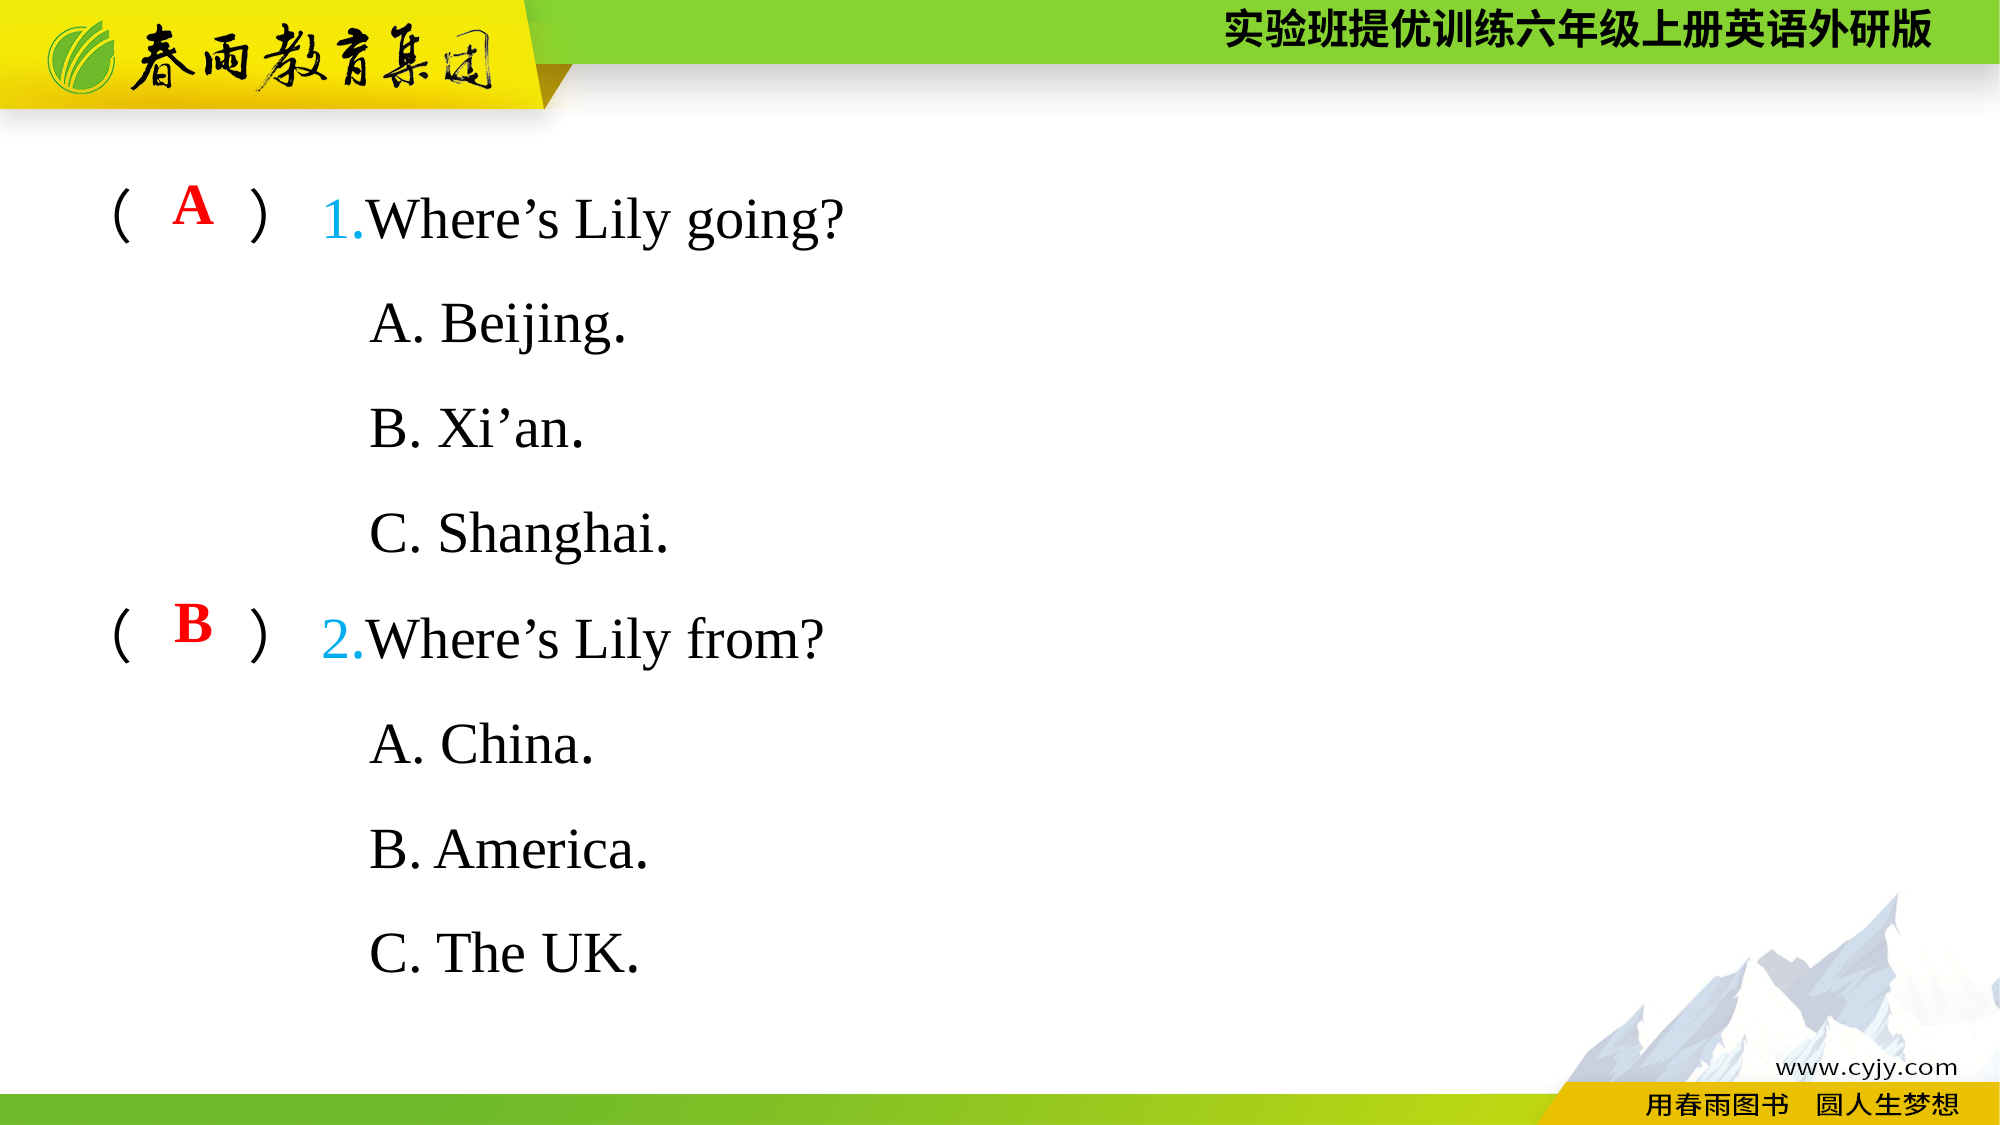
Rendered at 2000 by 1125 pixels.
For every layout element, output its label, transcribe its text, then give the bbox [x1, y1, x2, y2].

text_box （ ）2.Where’s Lily from? A. China. B. America. C. The UK. [59, 557, 1944, 993]
text_box B [159, 577, 221, 662]
picture [0, 0, 2000, 1125]
list （ ）1.Where’s Lily going? A. Beijing. B. Xi’an. C. Shanghai. [59, 137, 1944, 557]
text_box A [158, 158, 244, 244]
